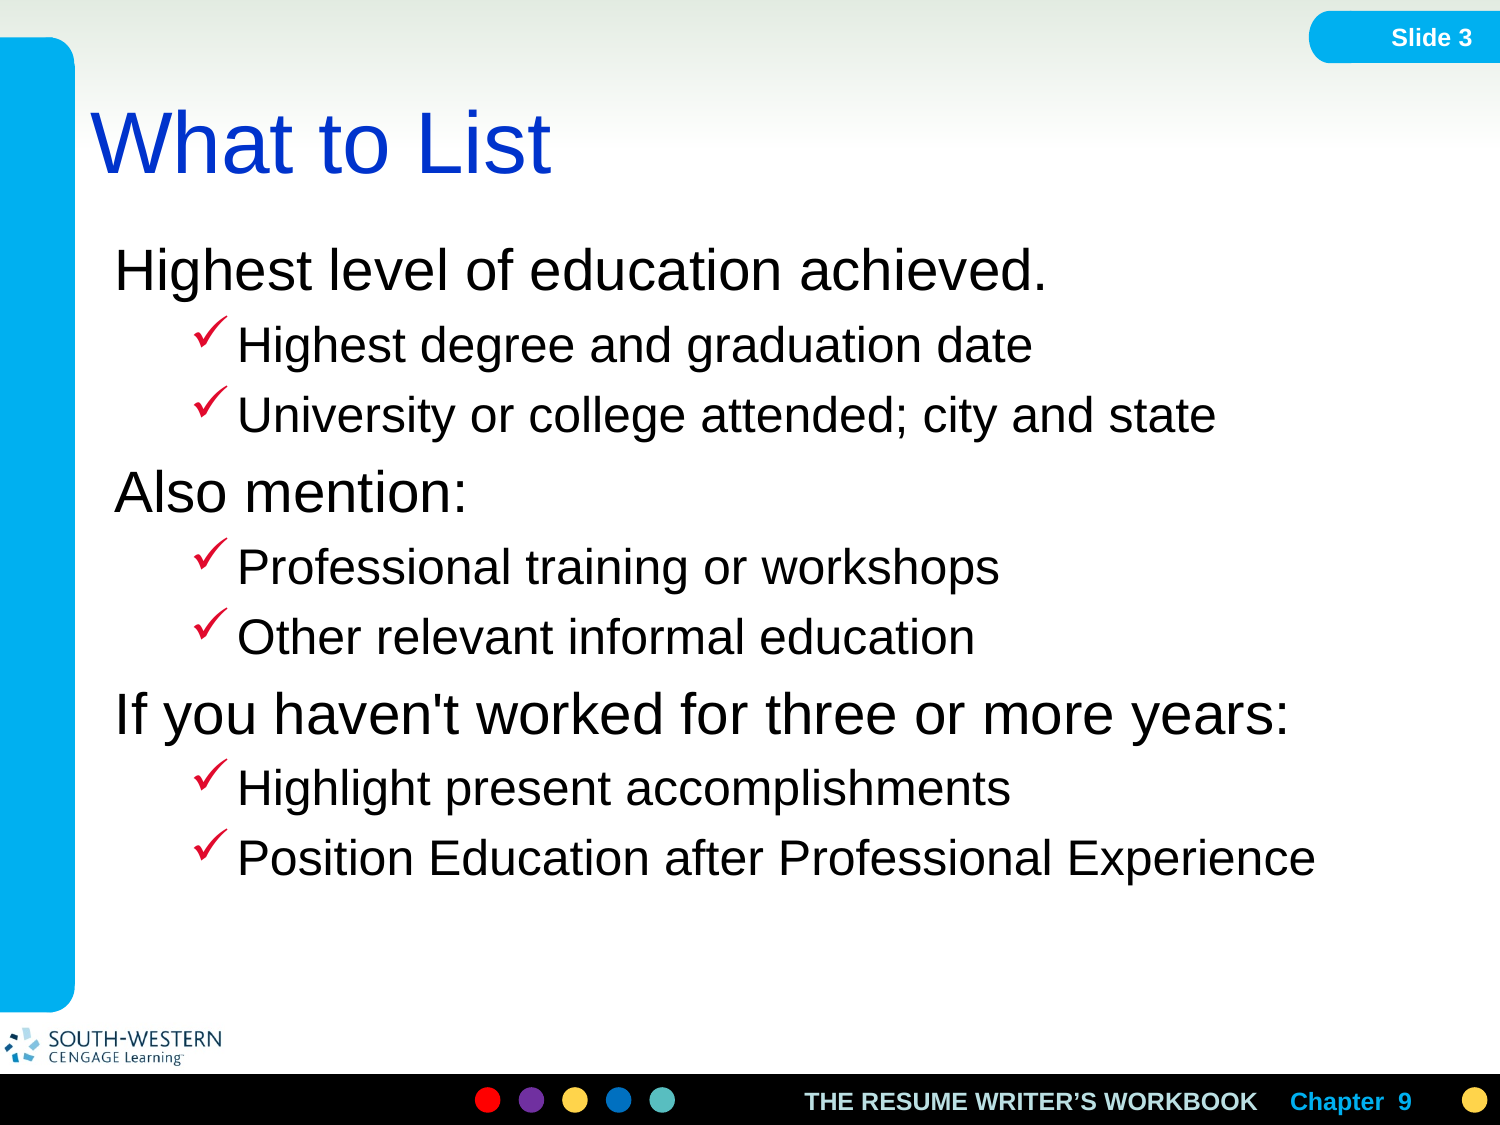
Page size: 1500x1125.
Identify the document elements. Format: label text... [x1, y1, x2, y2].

picture [0, 1022, 225, 1073]
list Highest level of education achieved. Highest degree and graduation date University or college attended; city and state Also mention: Professional training or workshops Other relevant informal education If you haven't worked for three or more years: Highlight present accomplishments Position Education after Professional Experience [99, 224, 1451, 968]
footer Chapter 9 [1274, 1075, 1476, 1125]
title What to List [74, 44, 1426, 233]
slide_number Slide 3 [1312, 13, 1488, 93]
